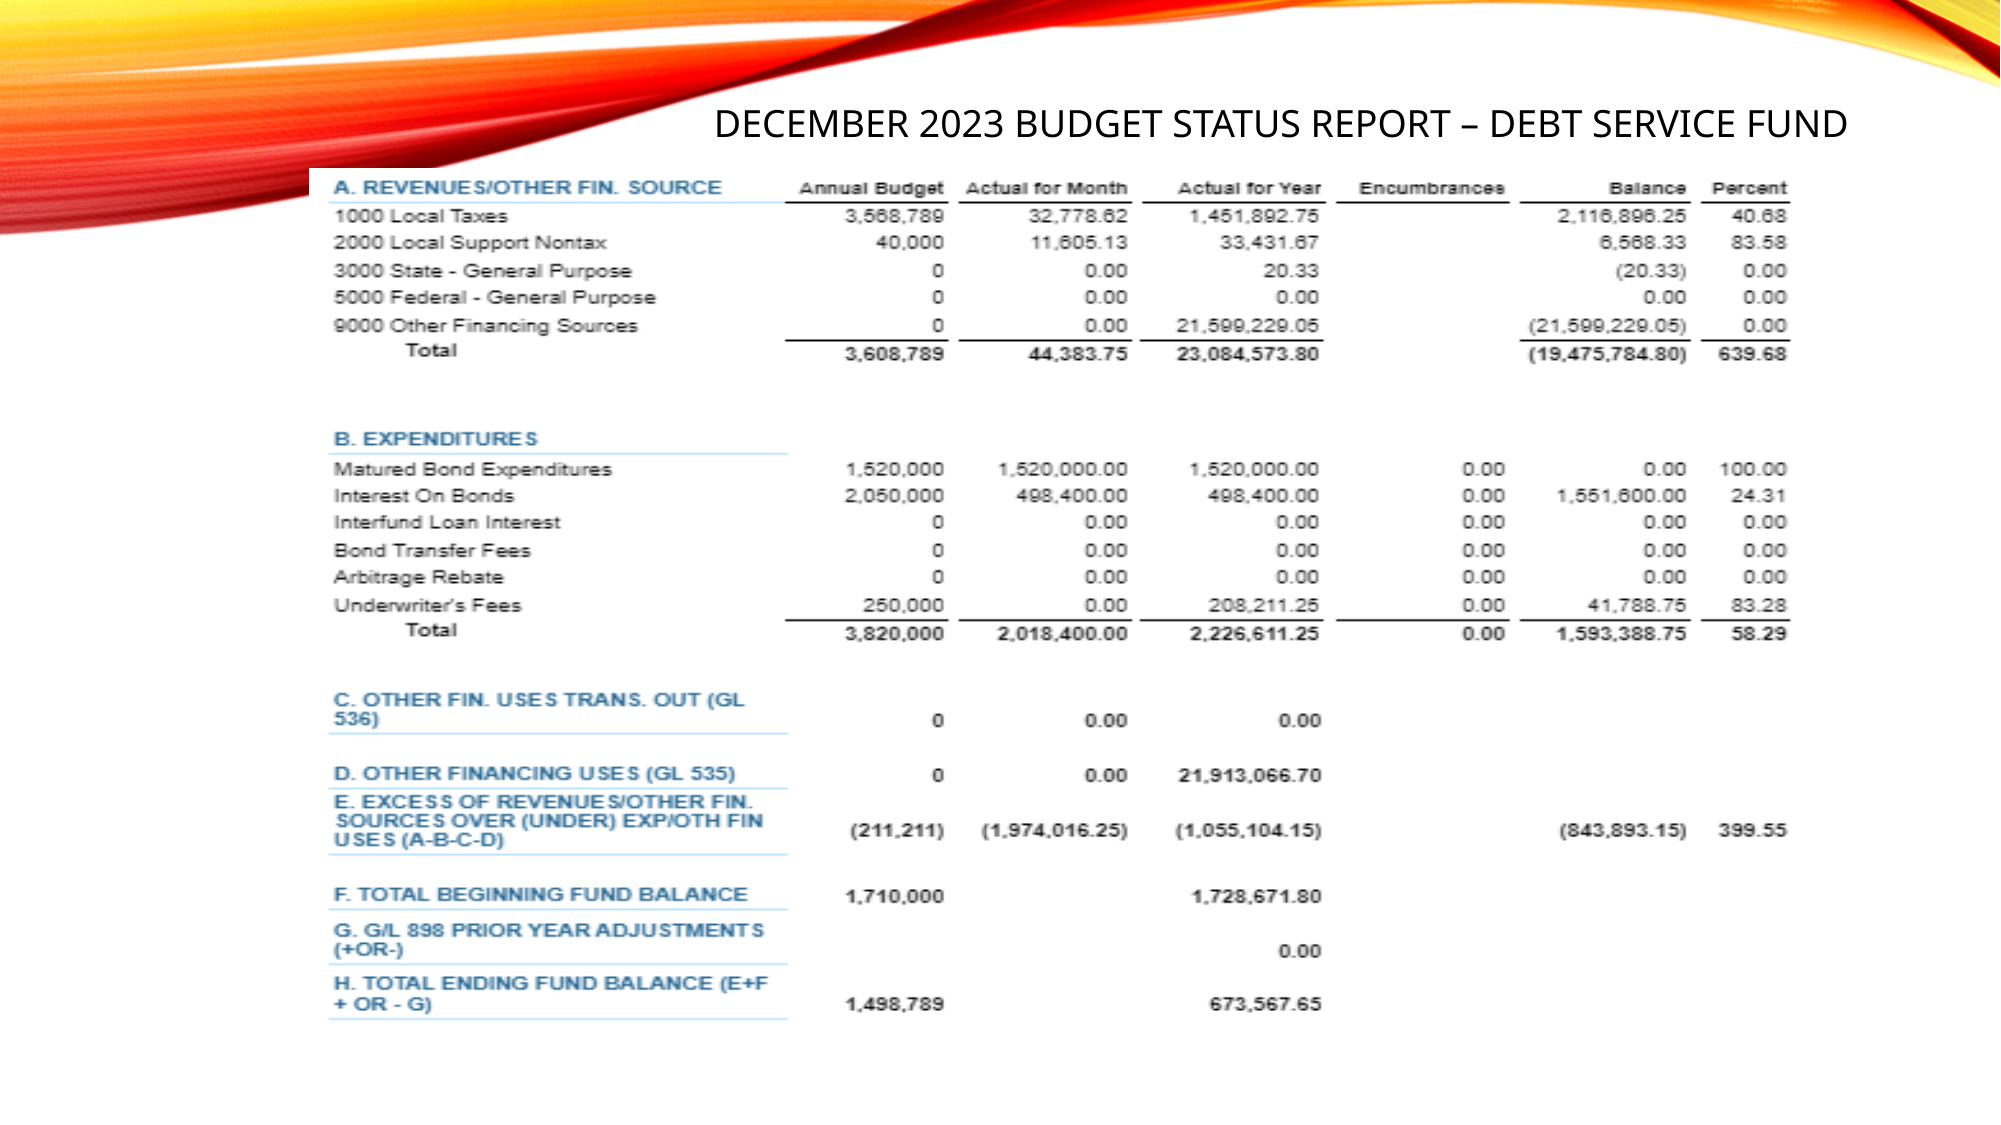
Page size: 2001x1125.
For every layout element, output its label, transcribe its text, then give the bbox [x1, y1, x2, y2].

picture [0, 0, 2000, 1028]
title DECEMBER 2023 BUDGET STATUS REPORT – DEBT SERVICE FUND [636, 81, 1928, 169]
